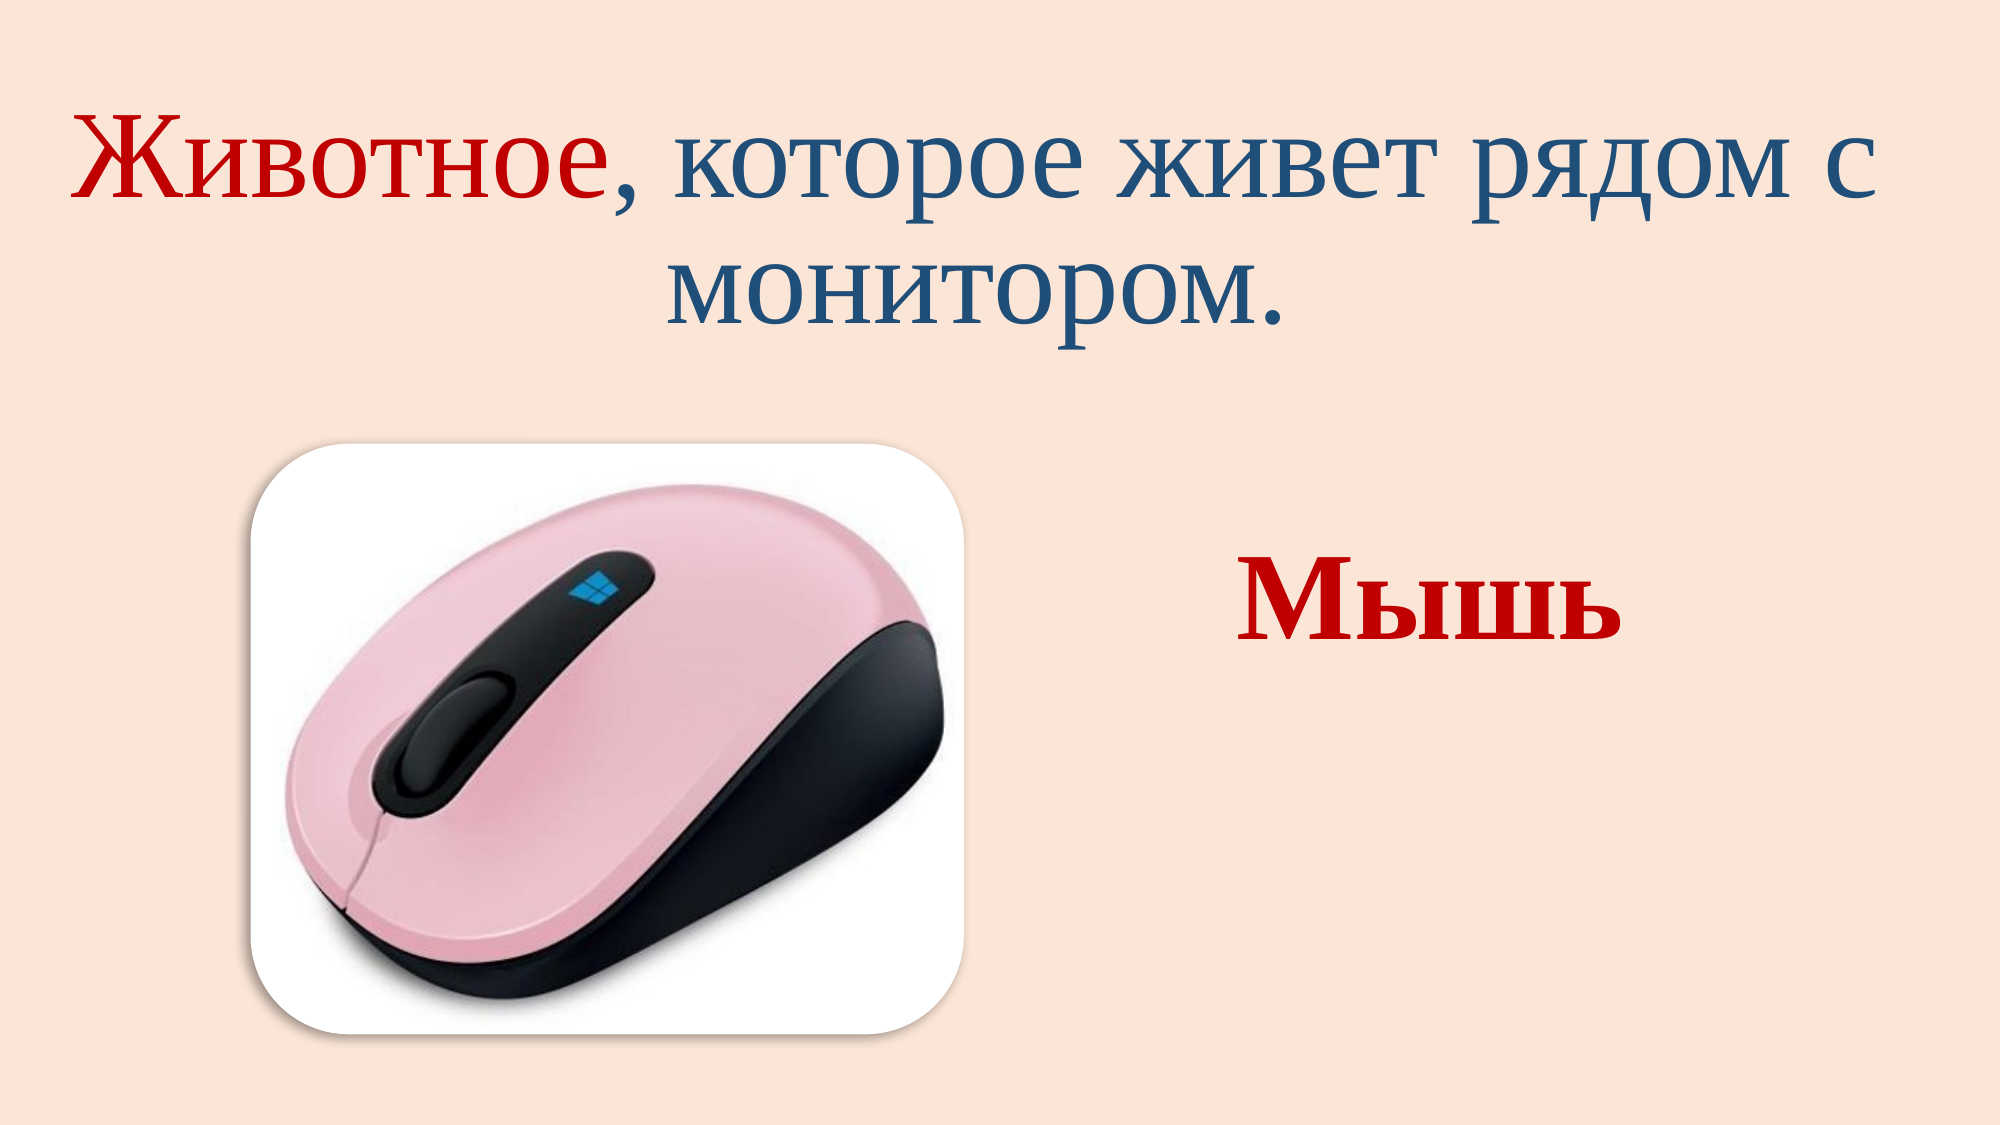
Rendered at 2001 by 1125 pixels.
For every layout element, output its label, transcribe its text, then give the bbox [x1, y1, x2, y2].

text_box Животное, которое живет рядом с монитором. [56, 90, 2000, 356]
text_box Мышь [1221, 506, 1722, 672]
picture [250, 443, 964, 1035]
